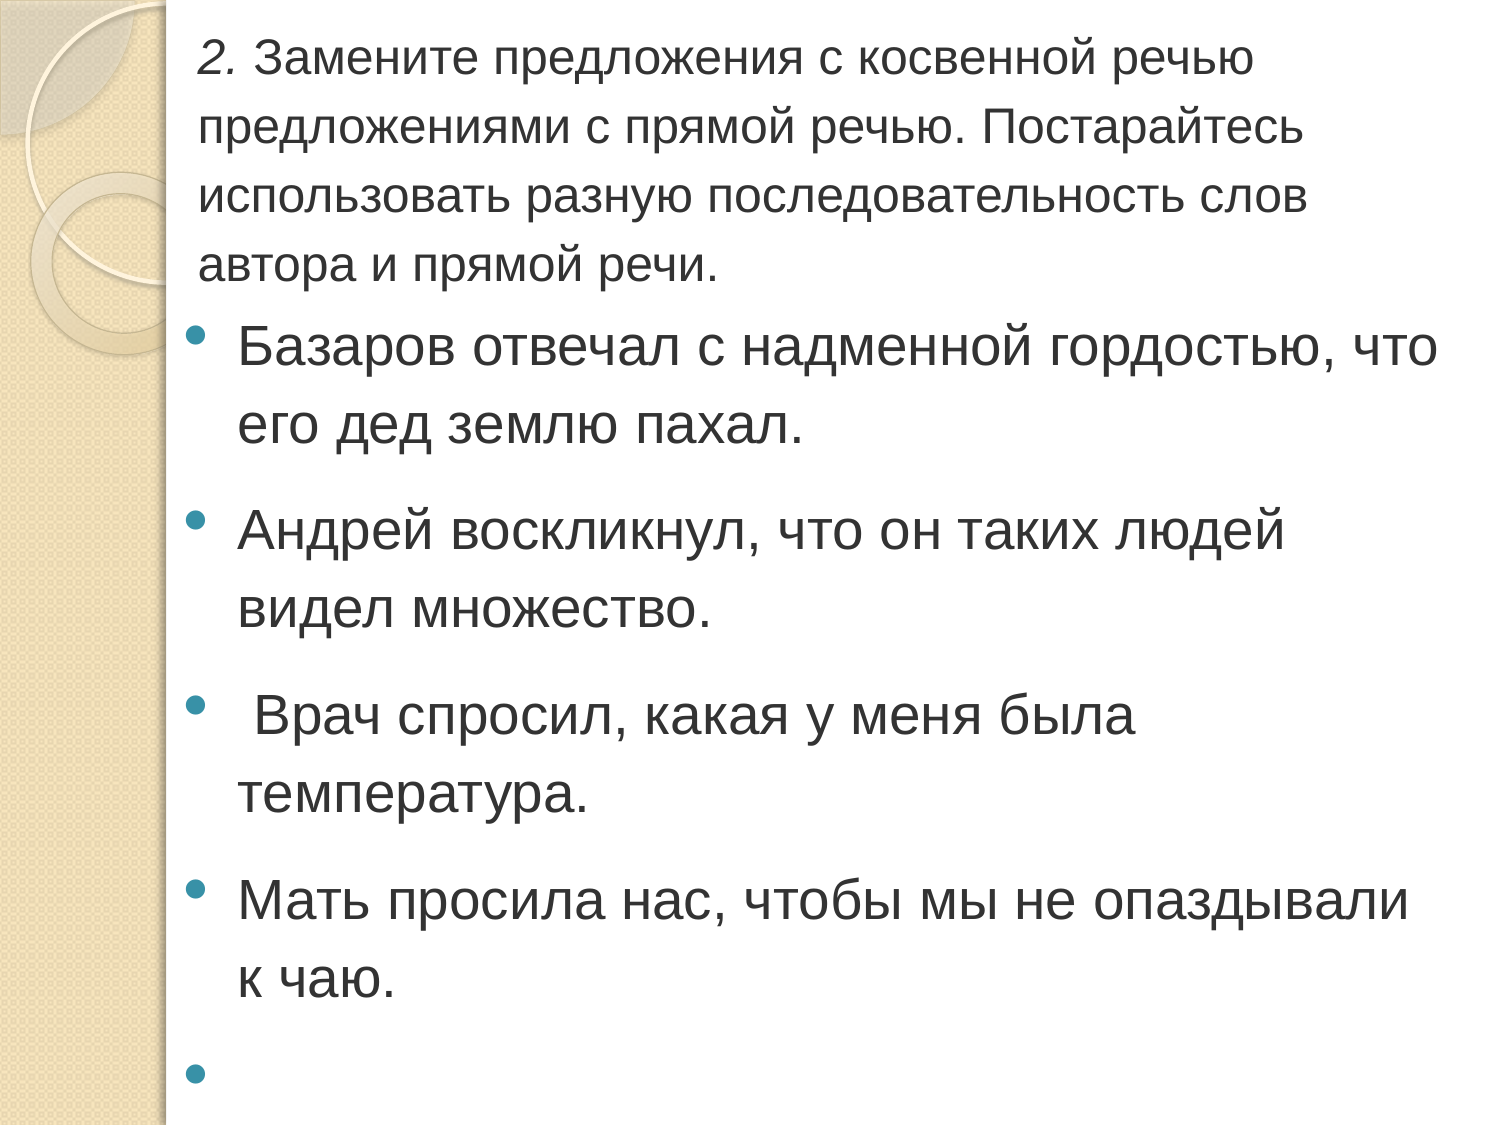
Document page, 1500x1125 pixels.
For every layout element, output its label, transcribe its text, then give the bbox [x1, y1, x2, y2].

title 2. Замените предложения с косвенной речью предложениями с прямой речью. Постарайтесь использовать разную последовательность слов автора и прямой речи. [183, 90, 1466, 278]
list Базаров отвечал с надменной гордостью, что его дед землю пахал. Андрей воскликнул, что он таких людей видел множество. Врач спросил, какая у меня была температура. Мать просила нас, чтобы мы не опаздывали к чаю. [171, 290, 1466, 1125]
